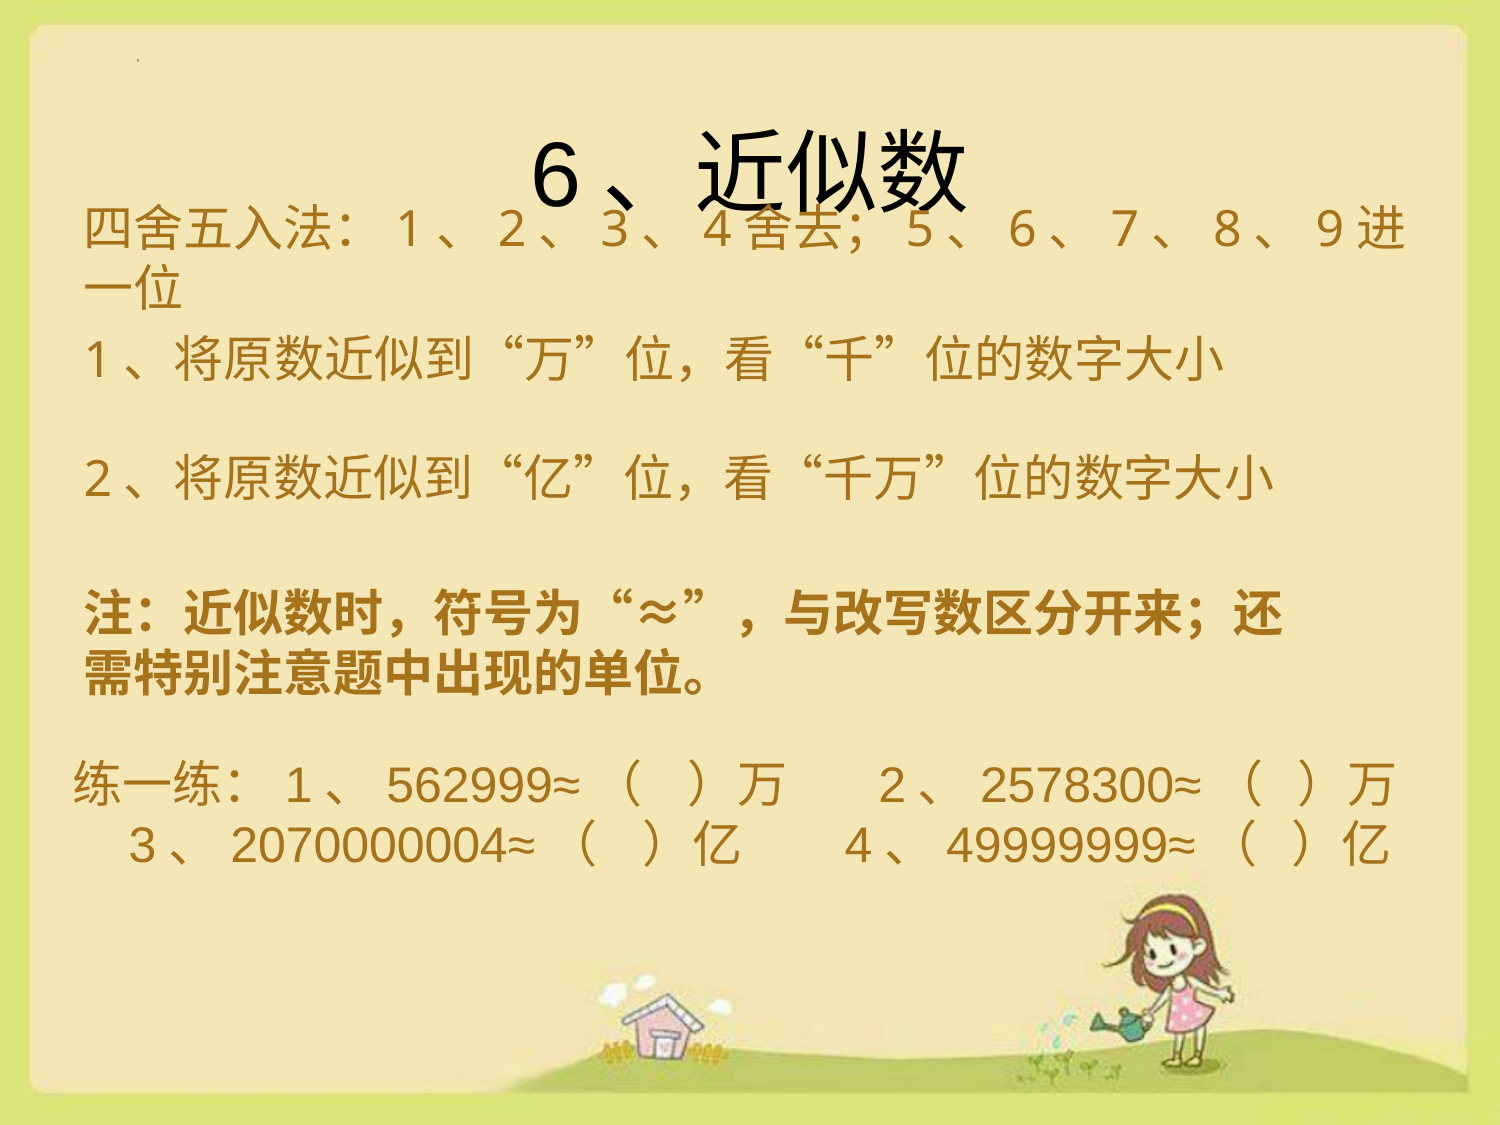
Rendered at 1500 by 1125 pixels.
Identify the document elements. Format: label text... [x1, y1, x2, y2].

title 6、近似数 [74, 44, 1426, 189]
text_box 注：近似数时，符号为“≈”，与改写数区分开来；还需特别注意题中出现的单位。 [68, 574, 1335, 709]
text_box 2、将原数近似到“亿”位，看“千万”位的数字大小 [68, 439, 1464, 574]
text_box 练一练：1、562999≈（ ）万 2、2578300≈（ ）万 3、2070000004≈（ ）亿 4、49999999≈（ ）亿 [57, 745, 1461, 881]
text_box 1、将原数近似到“万”位，看“千”位的数字大小 [68, 319, 1500, 395]
text_box 四舍五入法：1、2、3、4舍去；5、6、7、8、9进一位 [68, 189, 1461, 324]
picture [0, 0, 1500, 1125]
